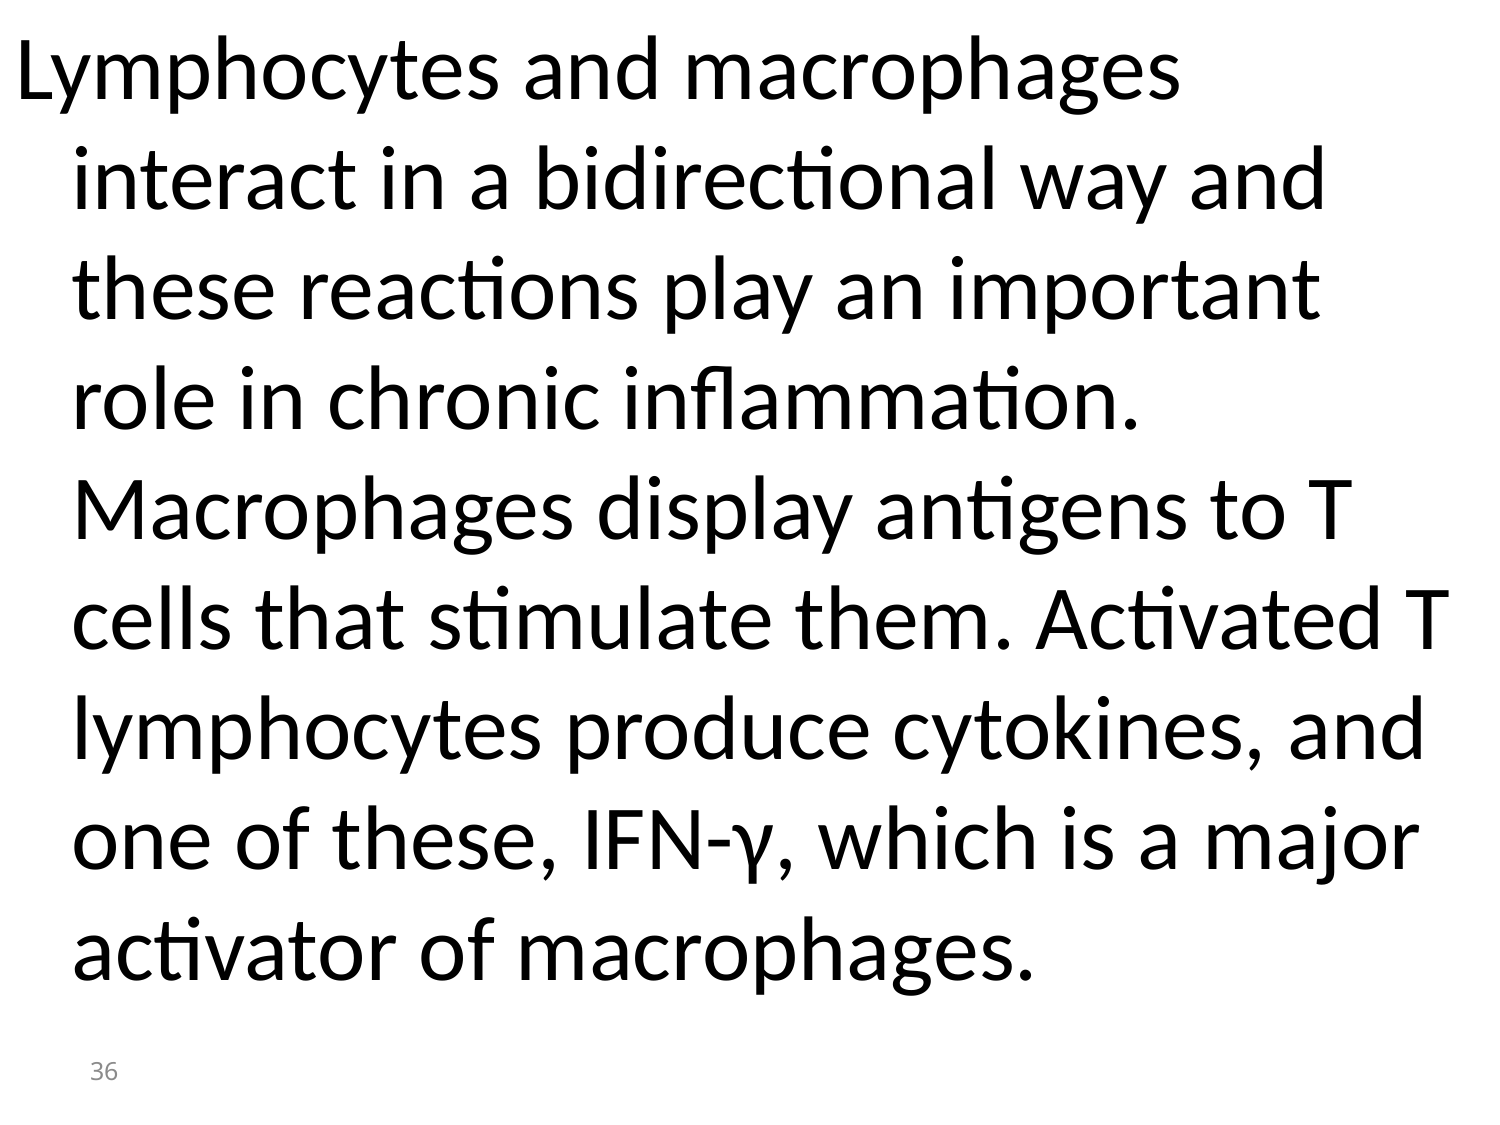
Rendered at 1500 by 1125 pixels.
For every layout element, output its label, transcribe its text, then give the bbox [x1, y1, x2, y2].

slide_number 36 [75, 1042, 425, 1103]
list Lymphocytes and macrophages interact in a bidirectional way and these reactions play an important role in chronic inflammation. Macrophages display antigens to T cells that stimulate them. Activated T lymphocytes produce cytokines, and one of these, IFN-γ, which is a major activator of macrophages. [0, 0, 1500, 1125]
